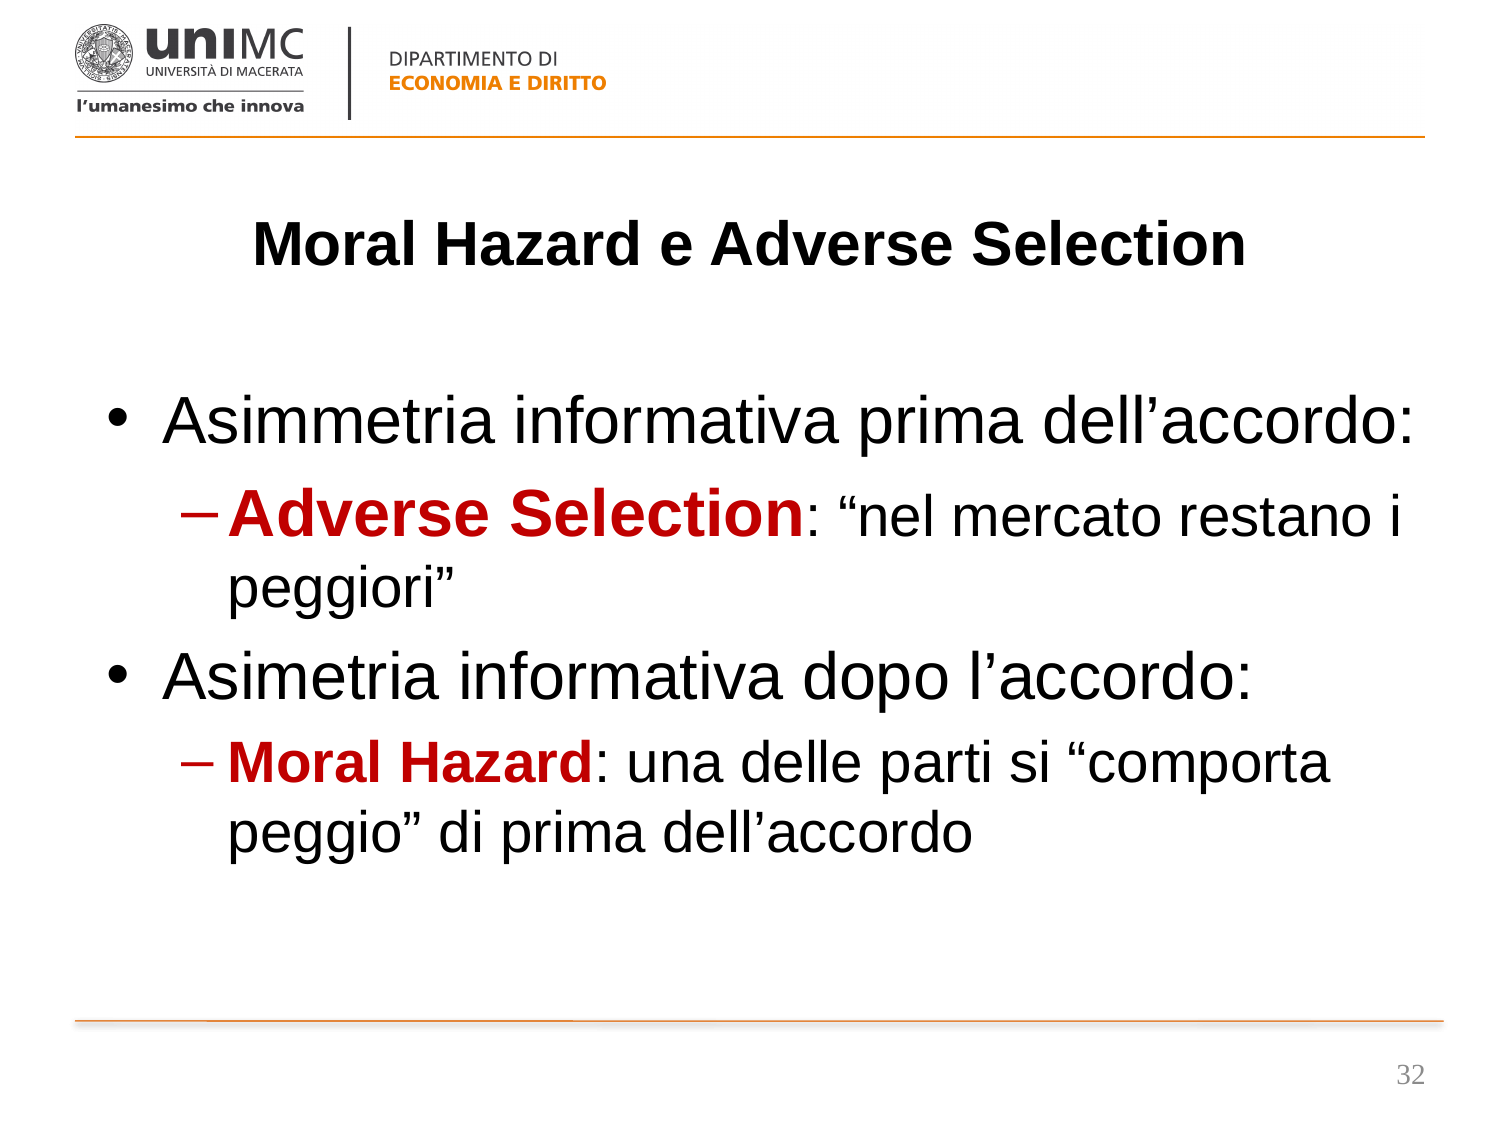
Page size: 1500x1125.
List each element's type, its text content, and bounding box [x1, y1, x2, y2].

title Moral Hazard e Adverse Selection [75, 195, 1425, 287]
list Asimmetria informativa prima dell’accordo: Adverse Selection: “nel mercato restano i peggiori” Asimetria informativa dopo l’accordo: Moral Hazard: una delle parti si “comporta peggio” di prima dell’accordo [91, 368, 1441, 1023]
picture [75, 24, 1425, 138]
slide_number 32 [1091, 1042, 1442, 1103]
